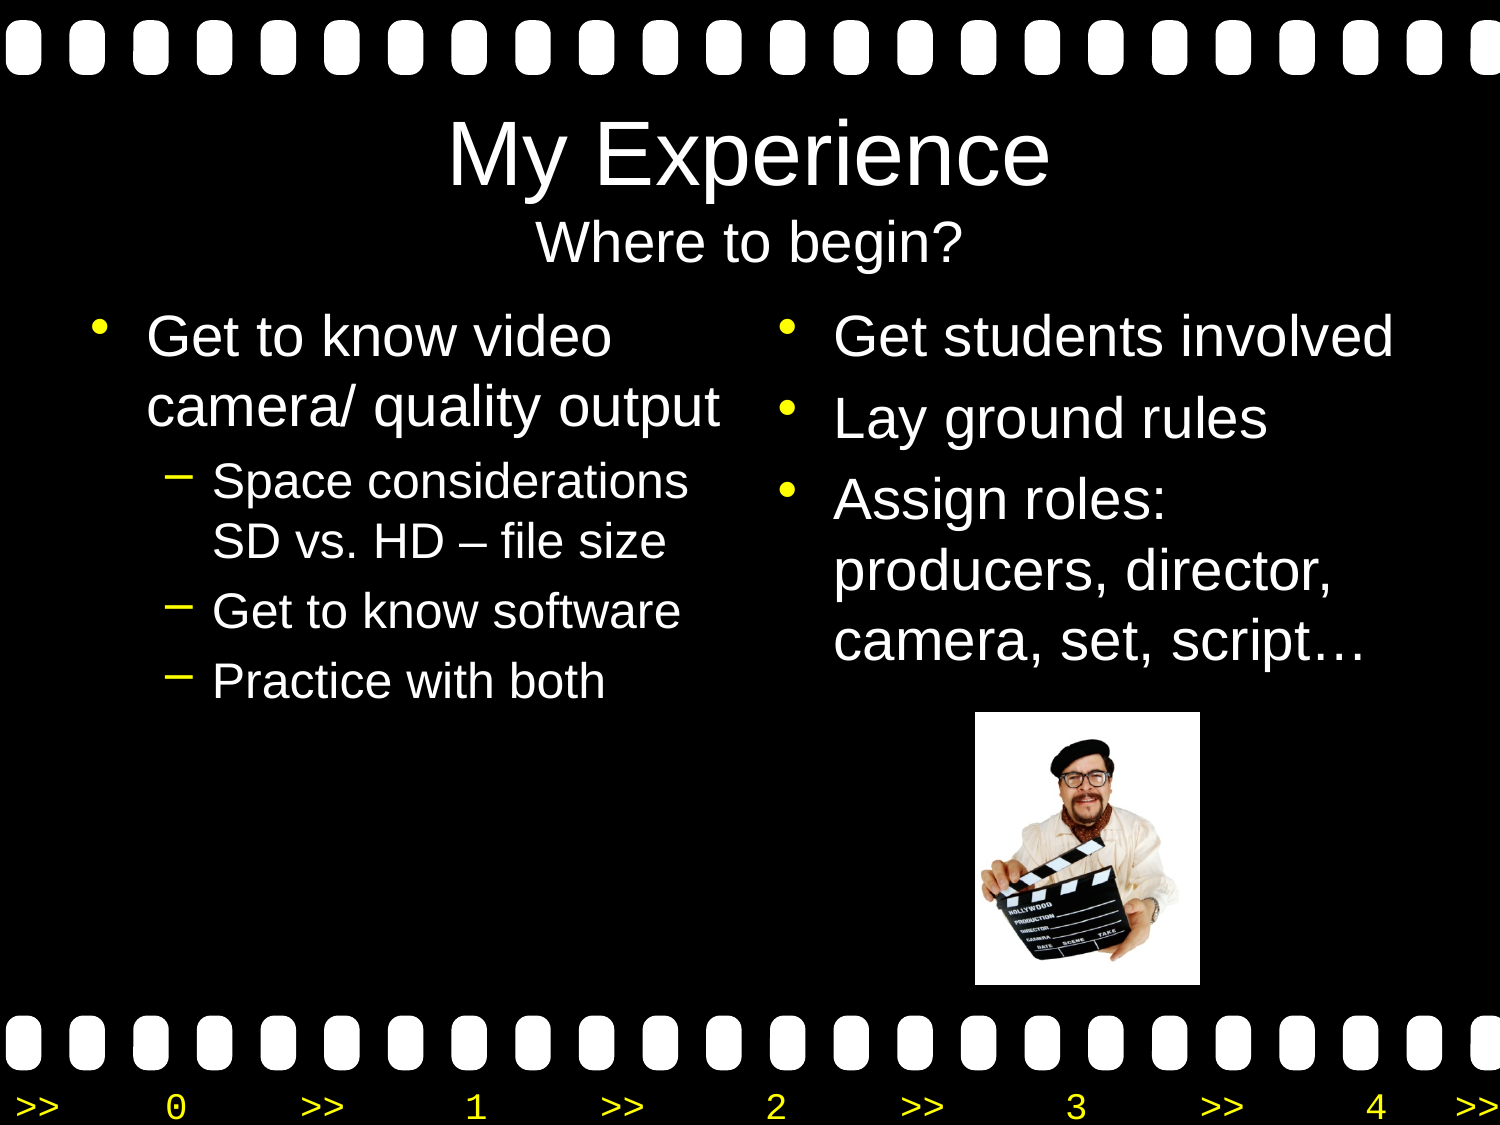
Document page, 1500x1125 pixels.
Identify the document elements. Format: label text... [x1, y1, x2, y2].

list Get students involved Lay ground rules Assign roles: producers, director, camera, set, script… [762, 290, 1426, 1006]
title My Experience Where to begin? [74, 89, 1426, 278]
list Get to know video camera/ quality output Space considerations SD vs. HD – file size Get to know software Practice with both [74, 290, 738, 1006]
picture [974, 712, 1201, 985]
